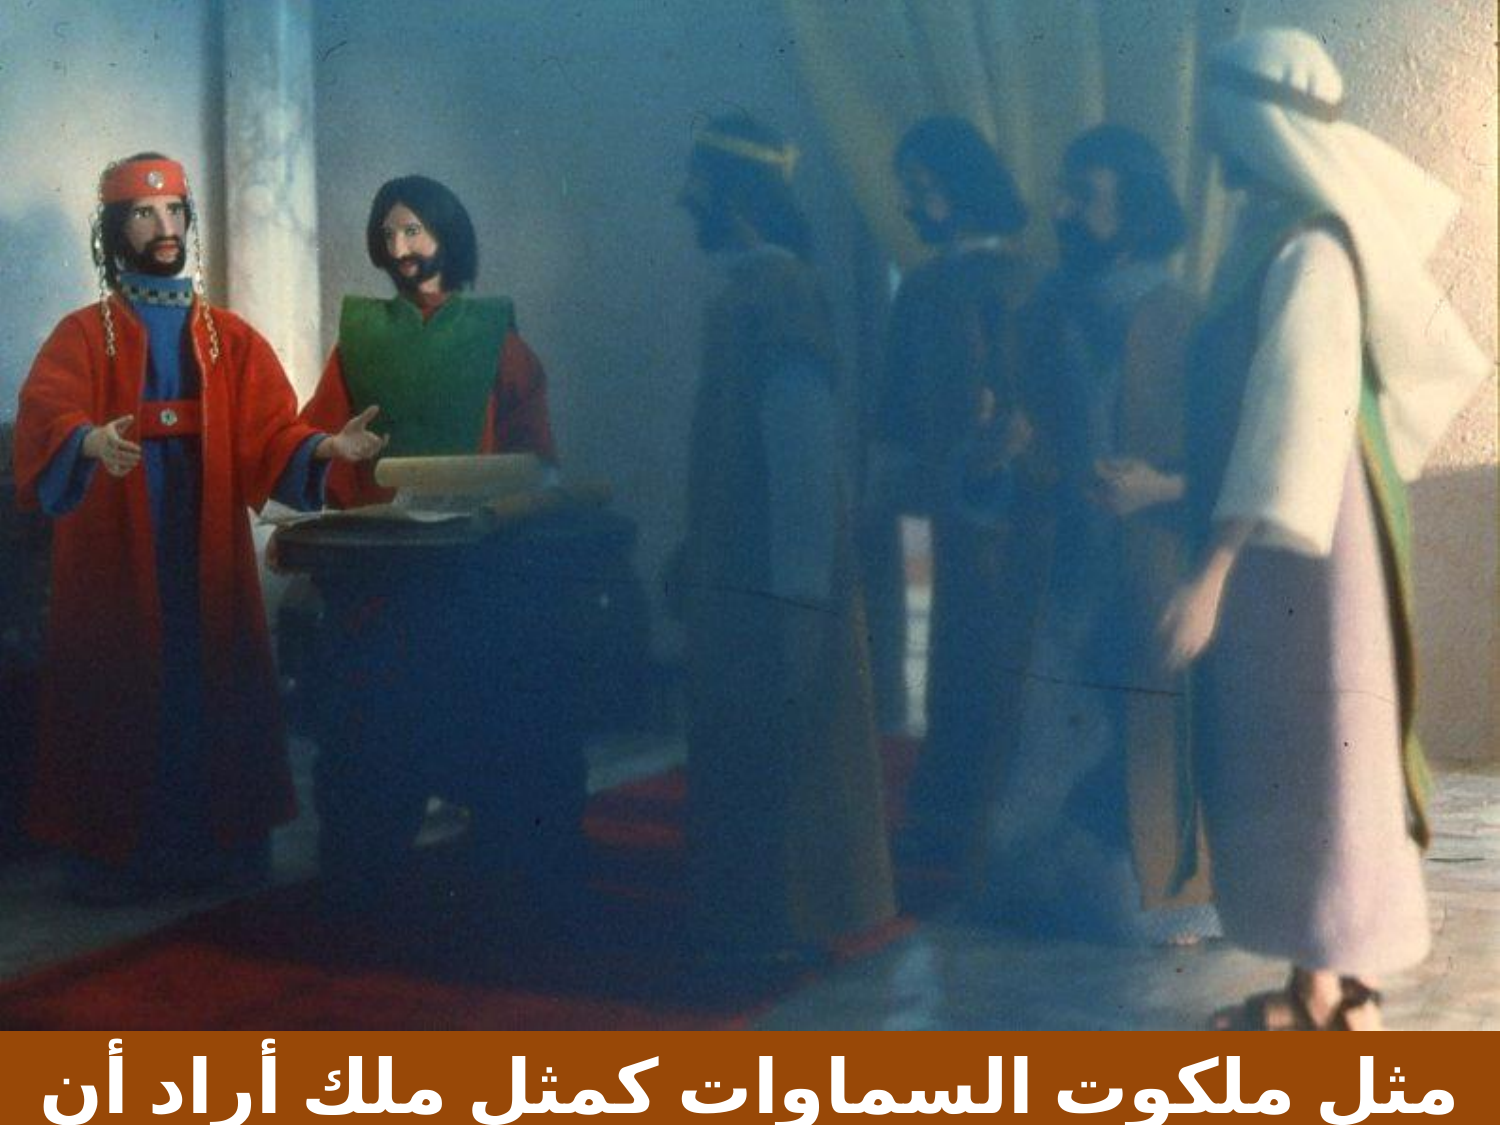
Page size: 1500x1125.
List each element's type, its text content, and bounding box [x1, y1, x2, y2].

picture [0, 0, 1500, 1032]
text_box مثل ملكوت السماوات كمثل ملك أراد أن يحاسب عبيده [0, 1040, 1500, 1125]
